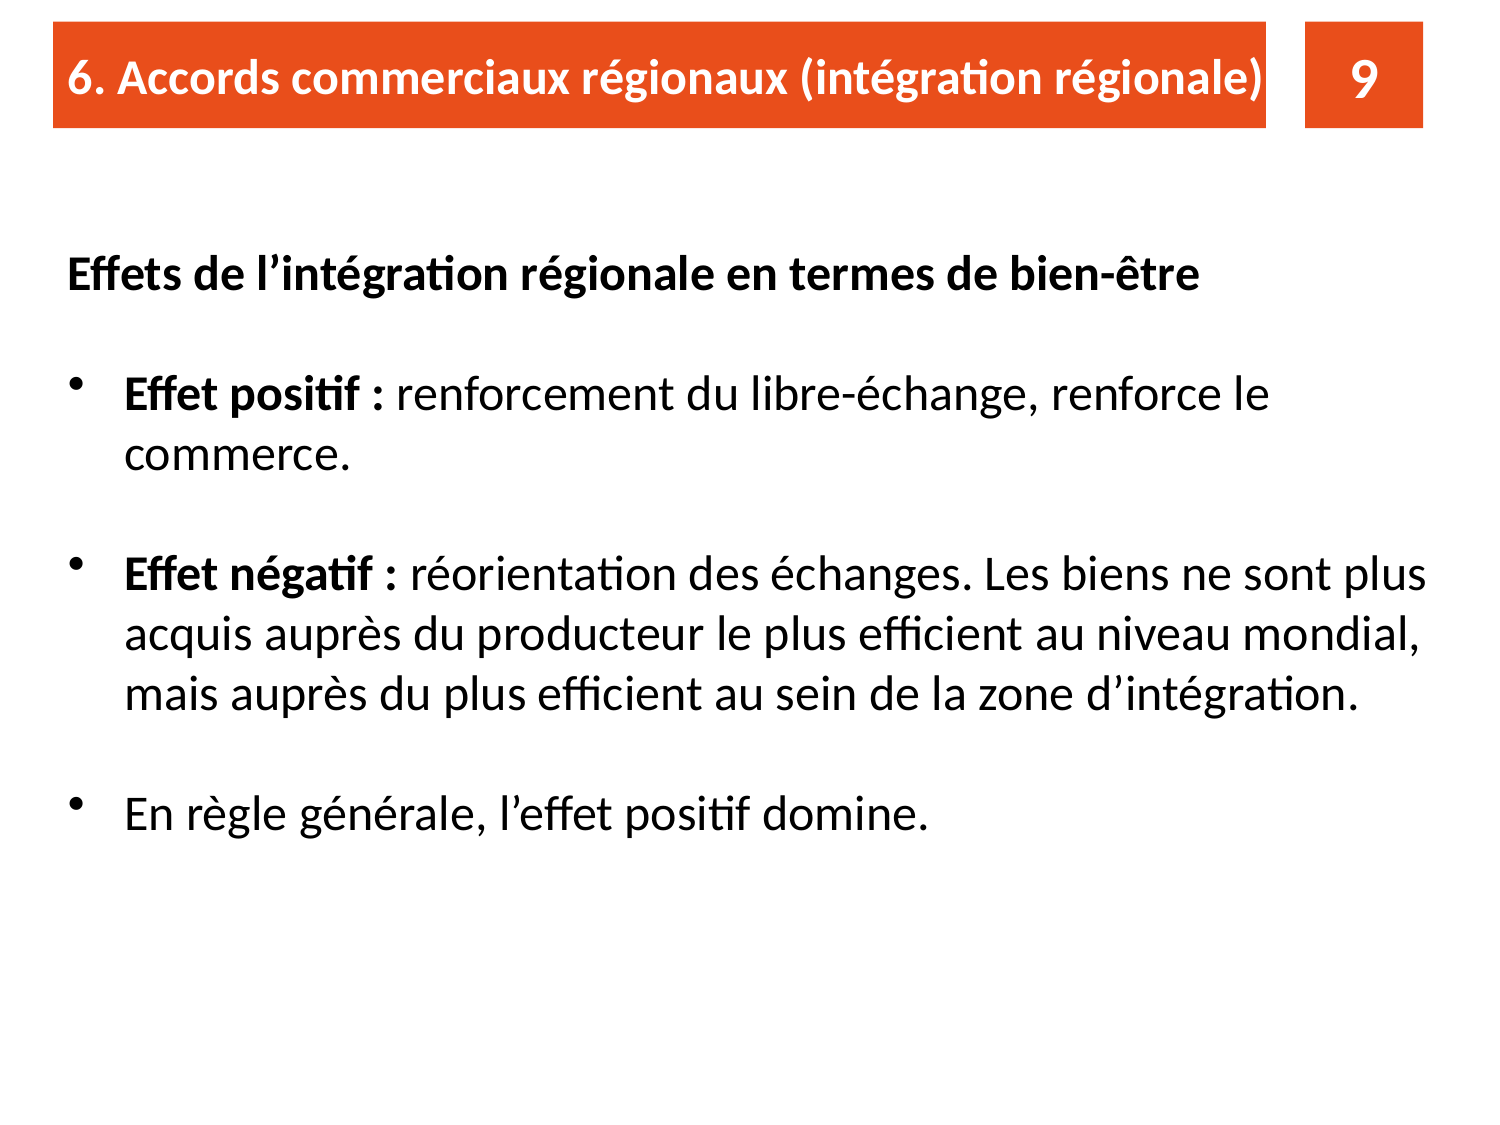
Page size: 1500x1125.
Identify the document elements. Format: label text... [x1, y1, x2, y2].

text_box 9 [1305, 21, 1424, 129]
text_box 6. Accords commerciaux régionaux (intégration régionale) [53, 21, 1266, 129]
text_box Effets de l’intégration régionale en termes de bien-être Effet positif : renforcement du libre-échange, renforce le commerce. Effet négatif : réorientation des échanges. Les biens ne sont plus acquis auprès du producteur le plus efficient au niveau mondial, mais auprès du plus efficient au sein de la zone d’intégration. En règle générale, l’effet positif domine. [53, 172, 1447, 848]
